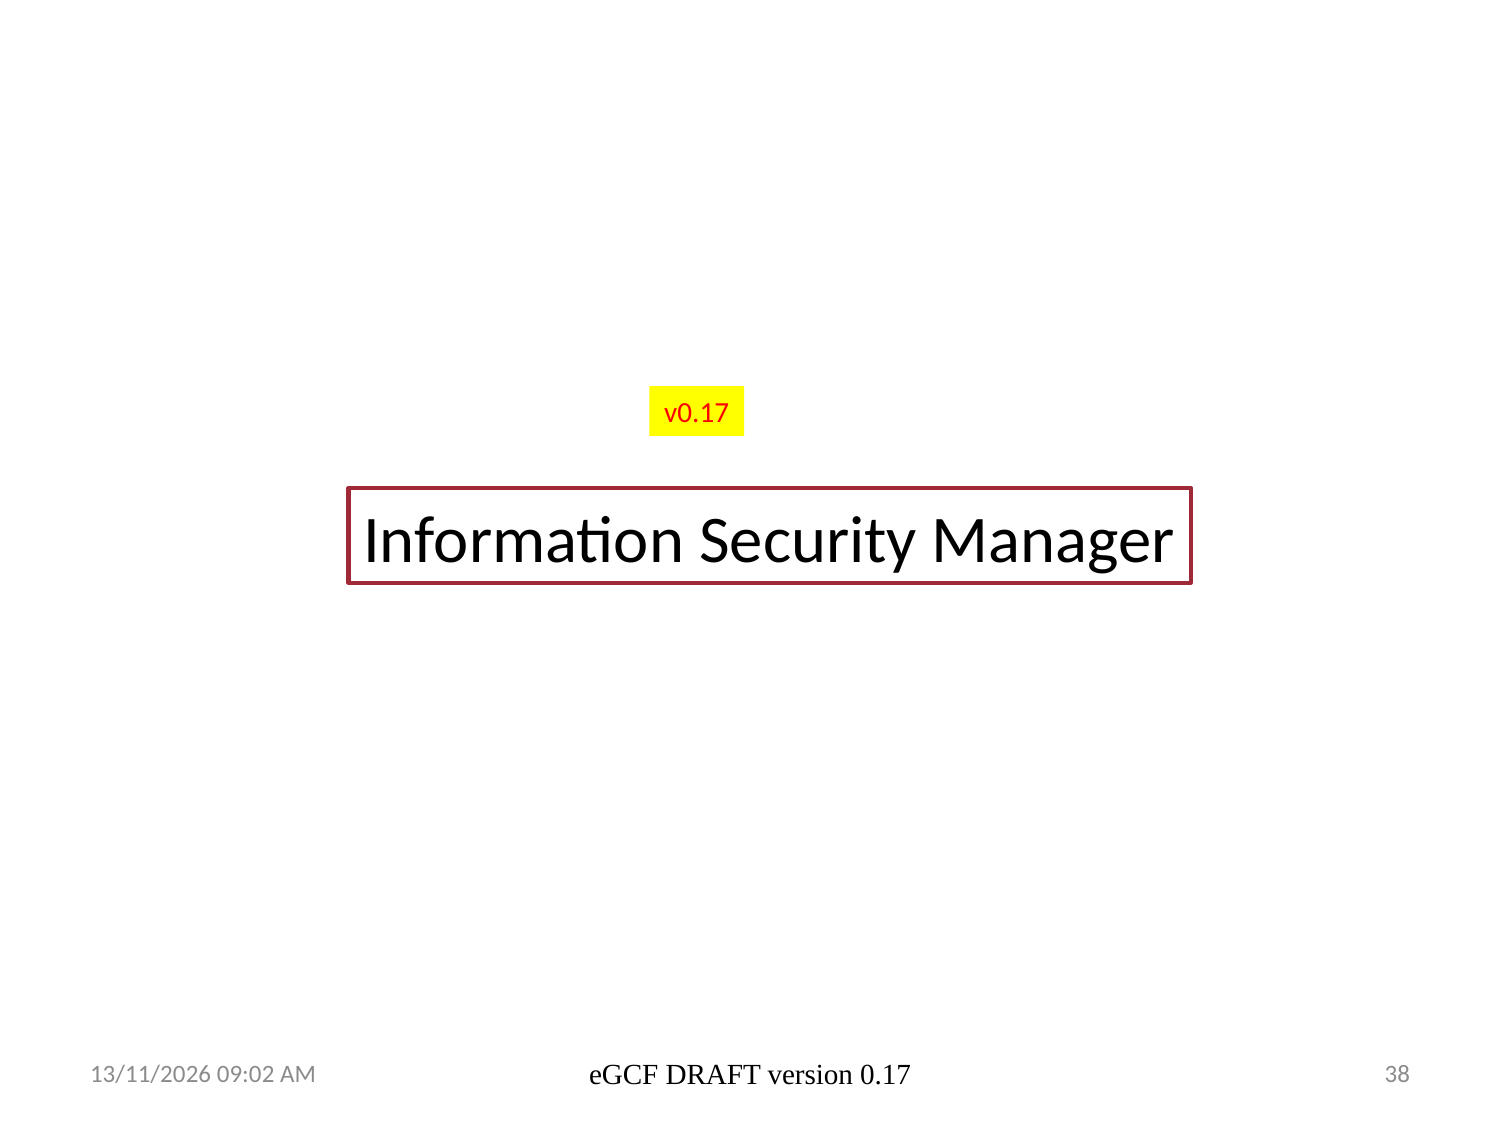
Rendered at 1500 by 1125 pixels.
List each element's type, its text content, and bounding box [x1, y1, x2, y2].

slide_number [75, 1042, 425, 1103]
slide_number 38 [1074, 1042, 1425, 1103]
text_box v0.17 [649, 386, 745, 436]
text_box Information Security Manager [346, 486, 1193, 585]
footer eGCF DRAFT version 0.17 [512, 1042, 988, 1103]
